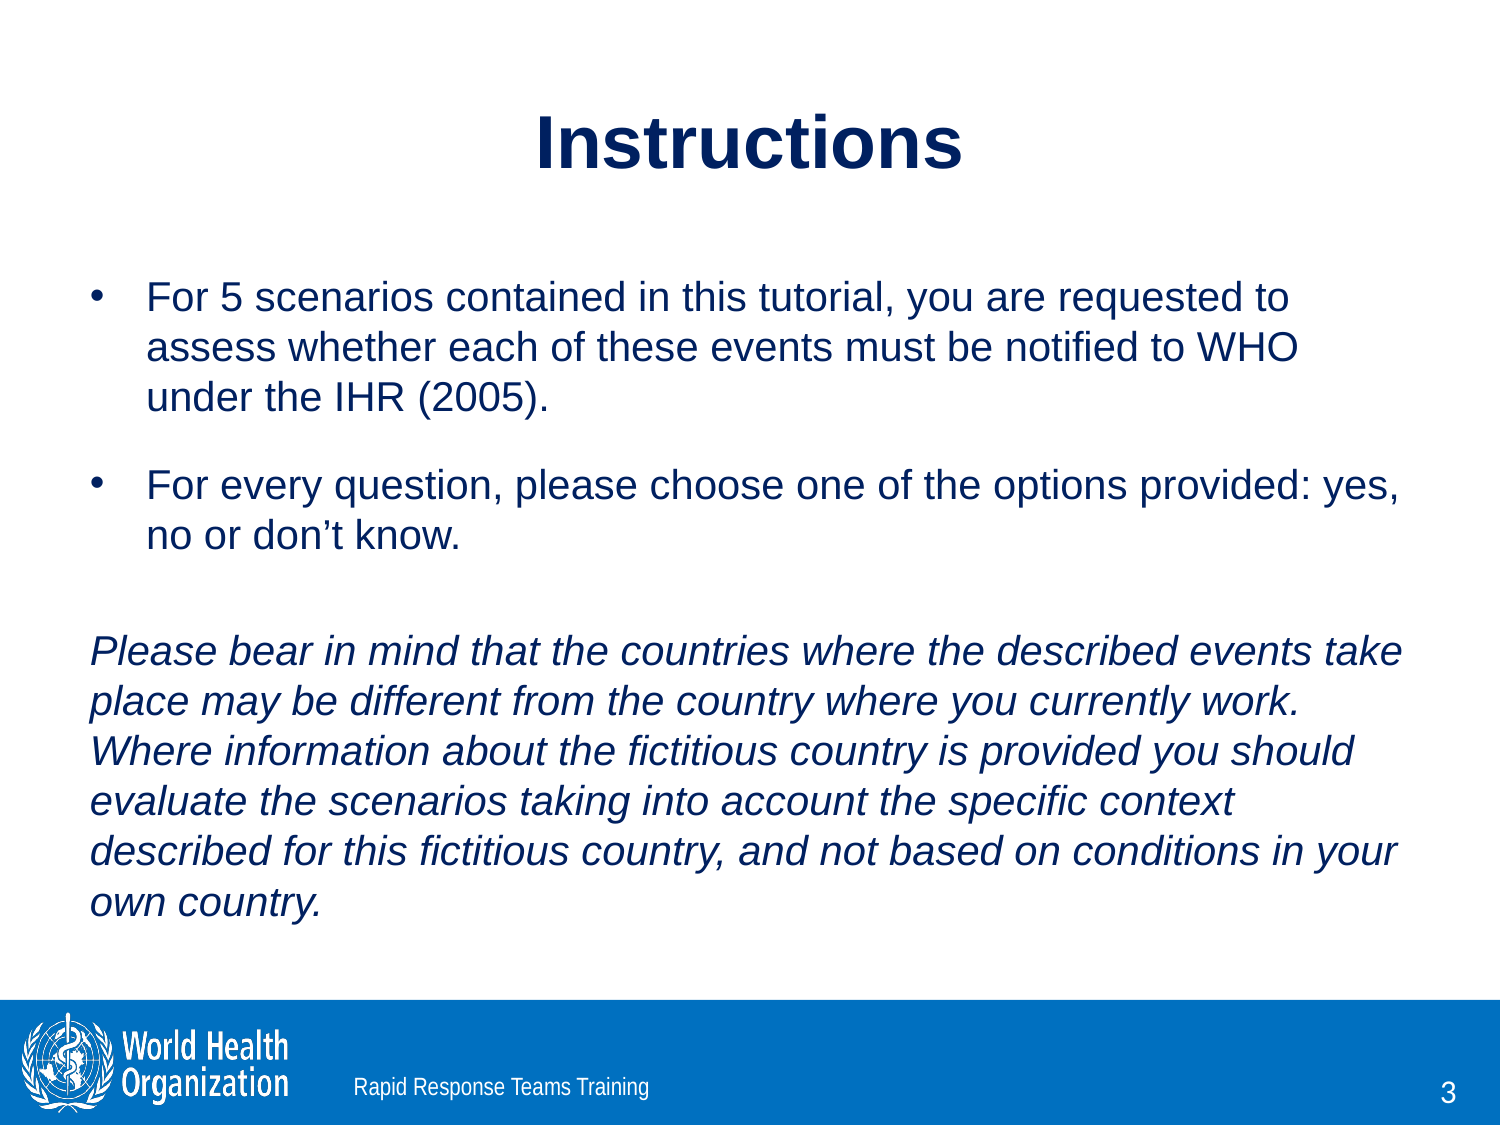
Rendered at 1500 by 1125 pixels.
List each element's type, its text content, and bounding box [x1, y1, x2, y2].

picture [21, 1012, 288, 1113]
title Instructions [75, 45, 1425, 233]
text_box For 5 scenarios contained in this tutorial, you are requested to assess whether each of these events must be notified to WHO under the IHR (2005). For every question, please choose one of the options provided: yes, no or don’t know. Please bear in mind that the countries where the described events take place may be different from the country where you currently work. Where information about the fictitious country is provided you should evaluate the scenarios taking into account the specific context described for this fictitious country, and not based on conditions in your own country. [74, 262, 1425, 976]
